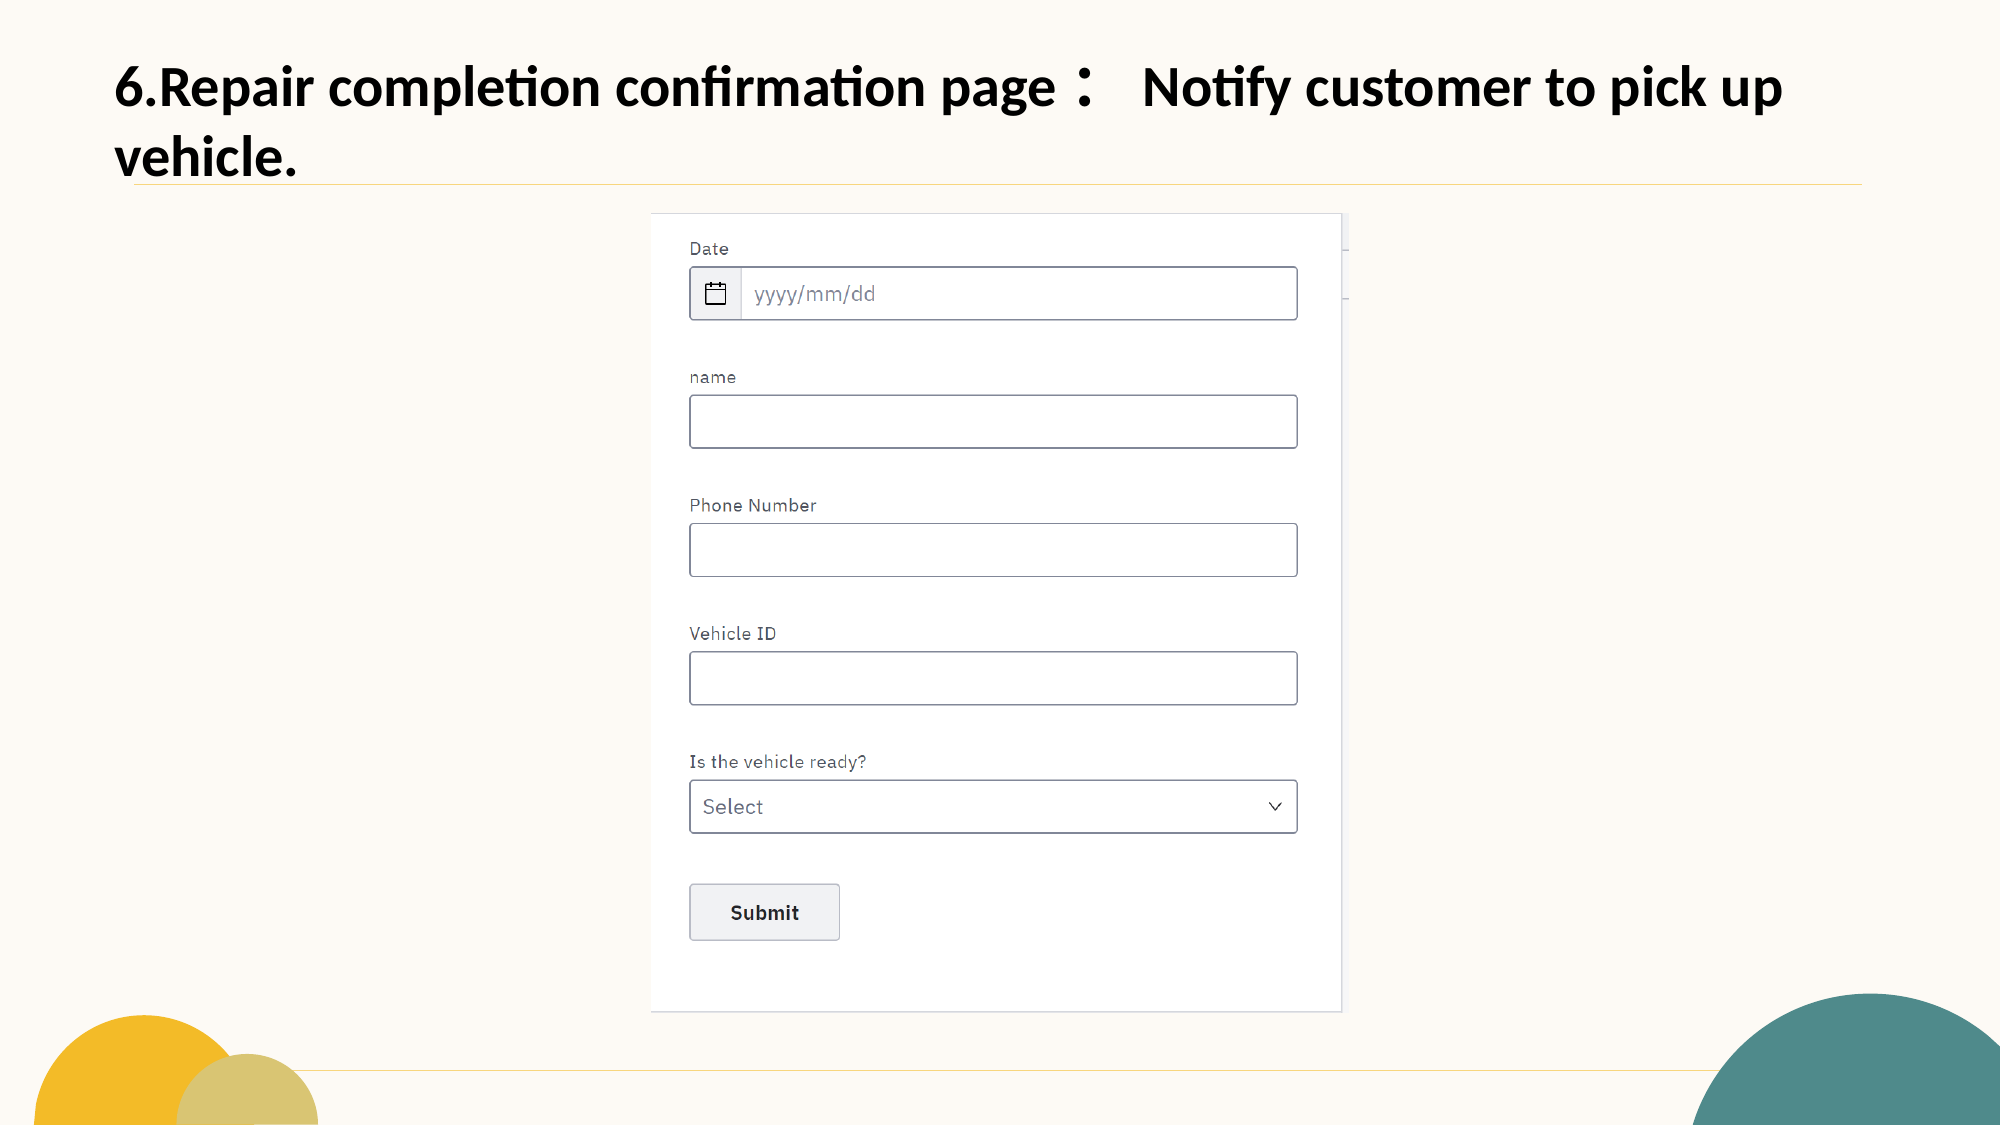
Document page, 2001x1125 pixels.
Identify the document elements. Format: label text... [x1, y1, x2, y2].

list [651, 213, 1349, 1013]
title 6.Repair completion confirmation page：Notify customer to pick up vehicle. [114, 59, 1886, 178]
